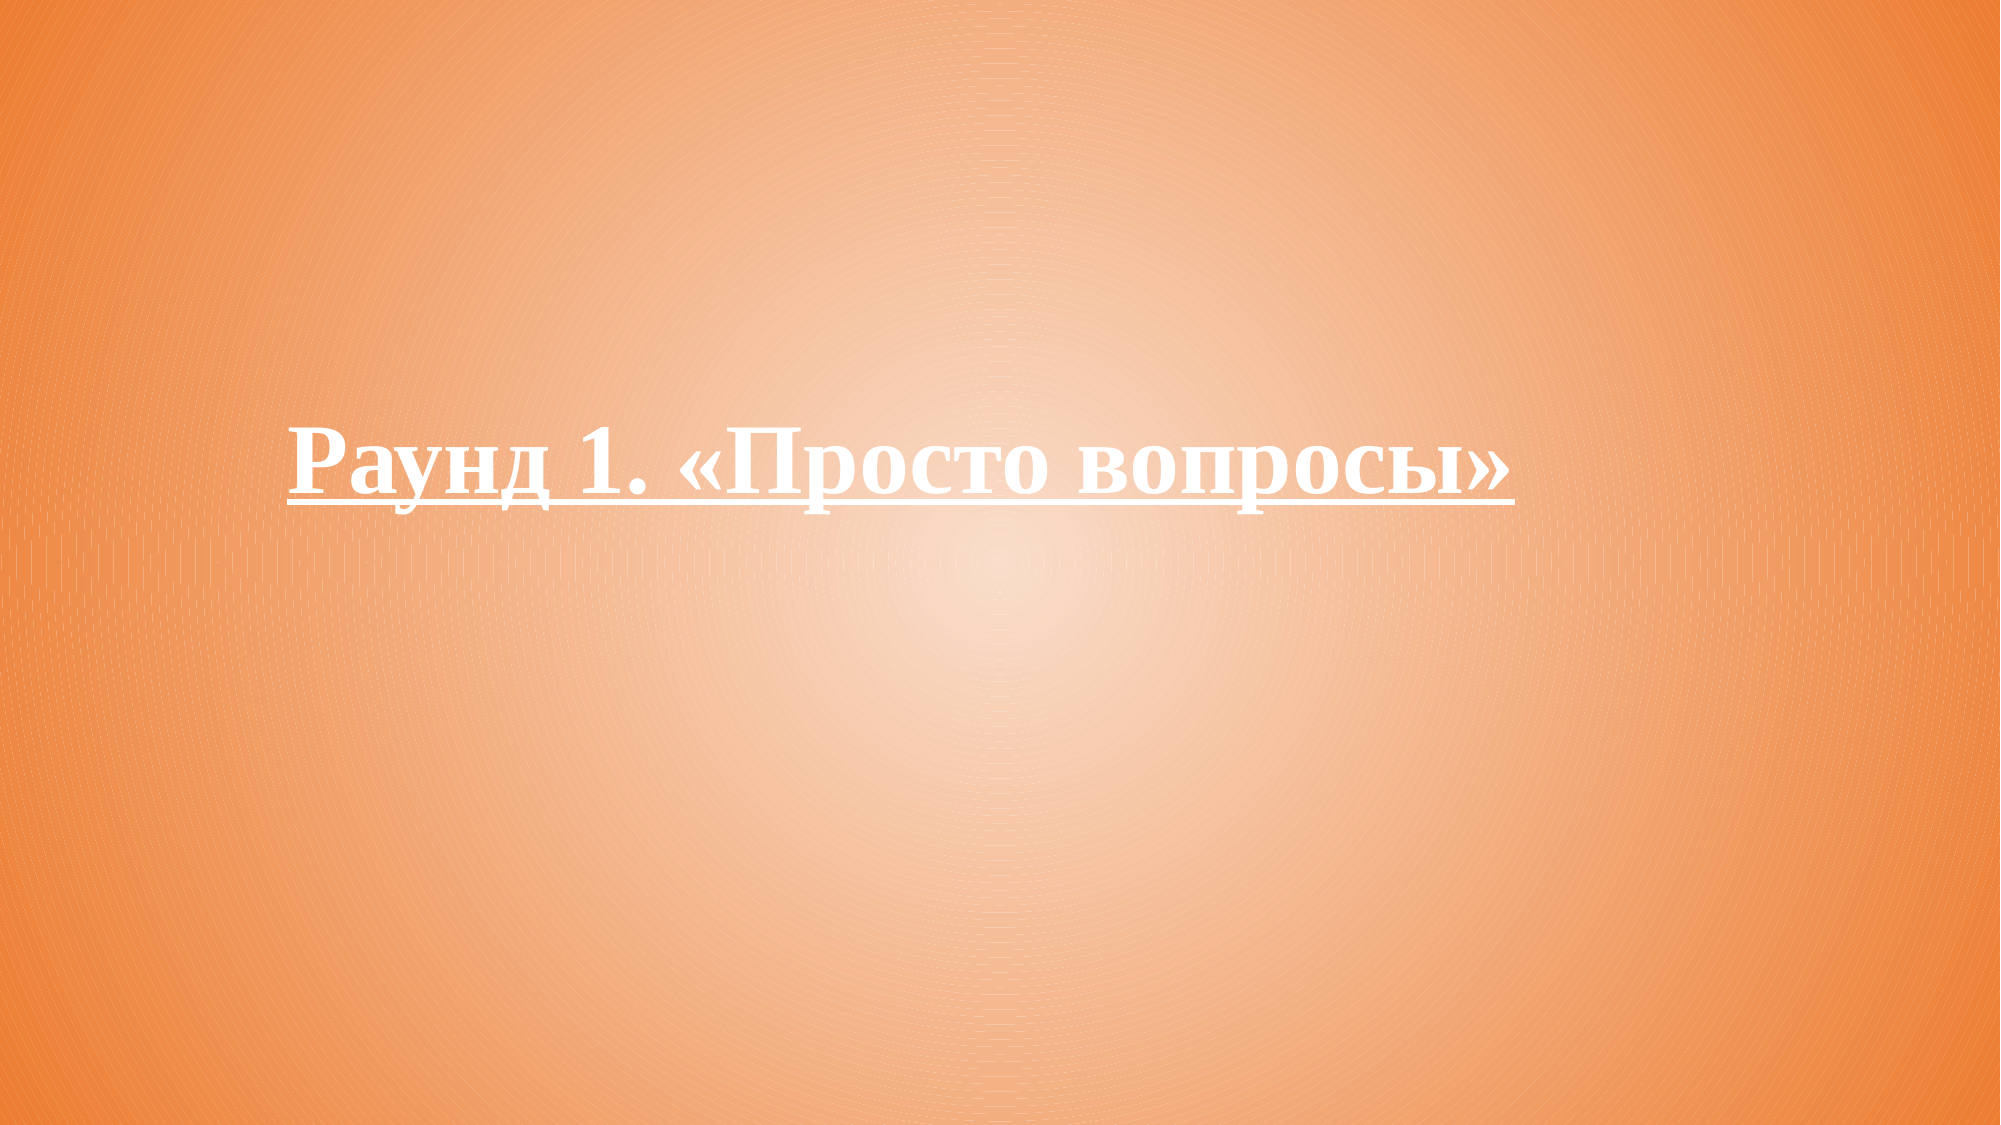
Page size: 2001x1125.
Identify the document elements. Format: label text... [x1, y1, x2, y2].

title Раунд 1. «Просто вопросы» [272, 132, 1972, 899]
